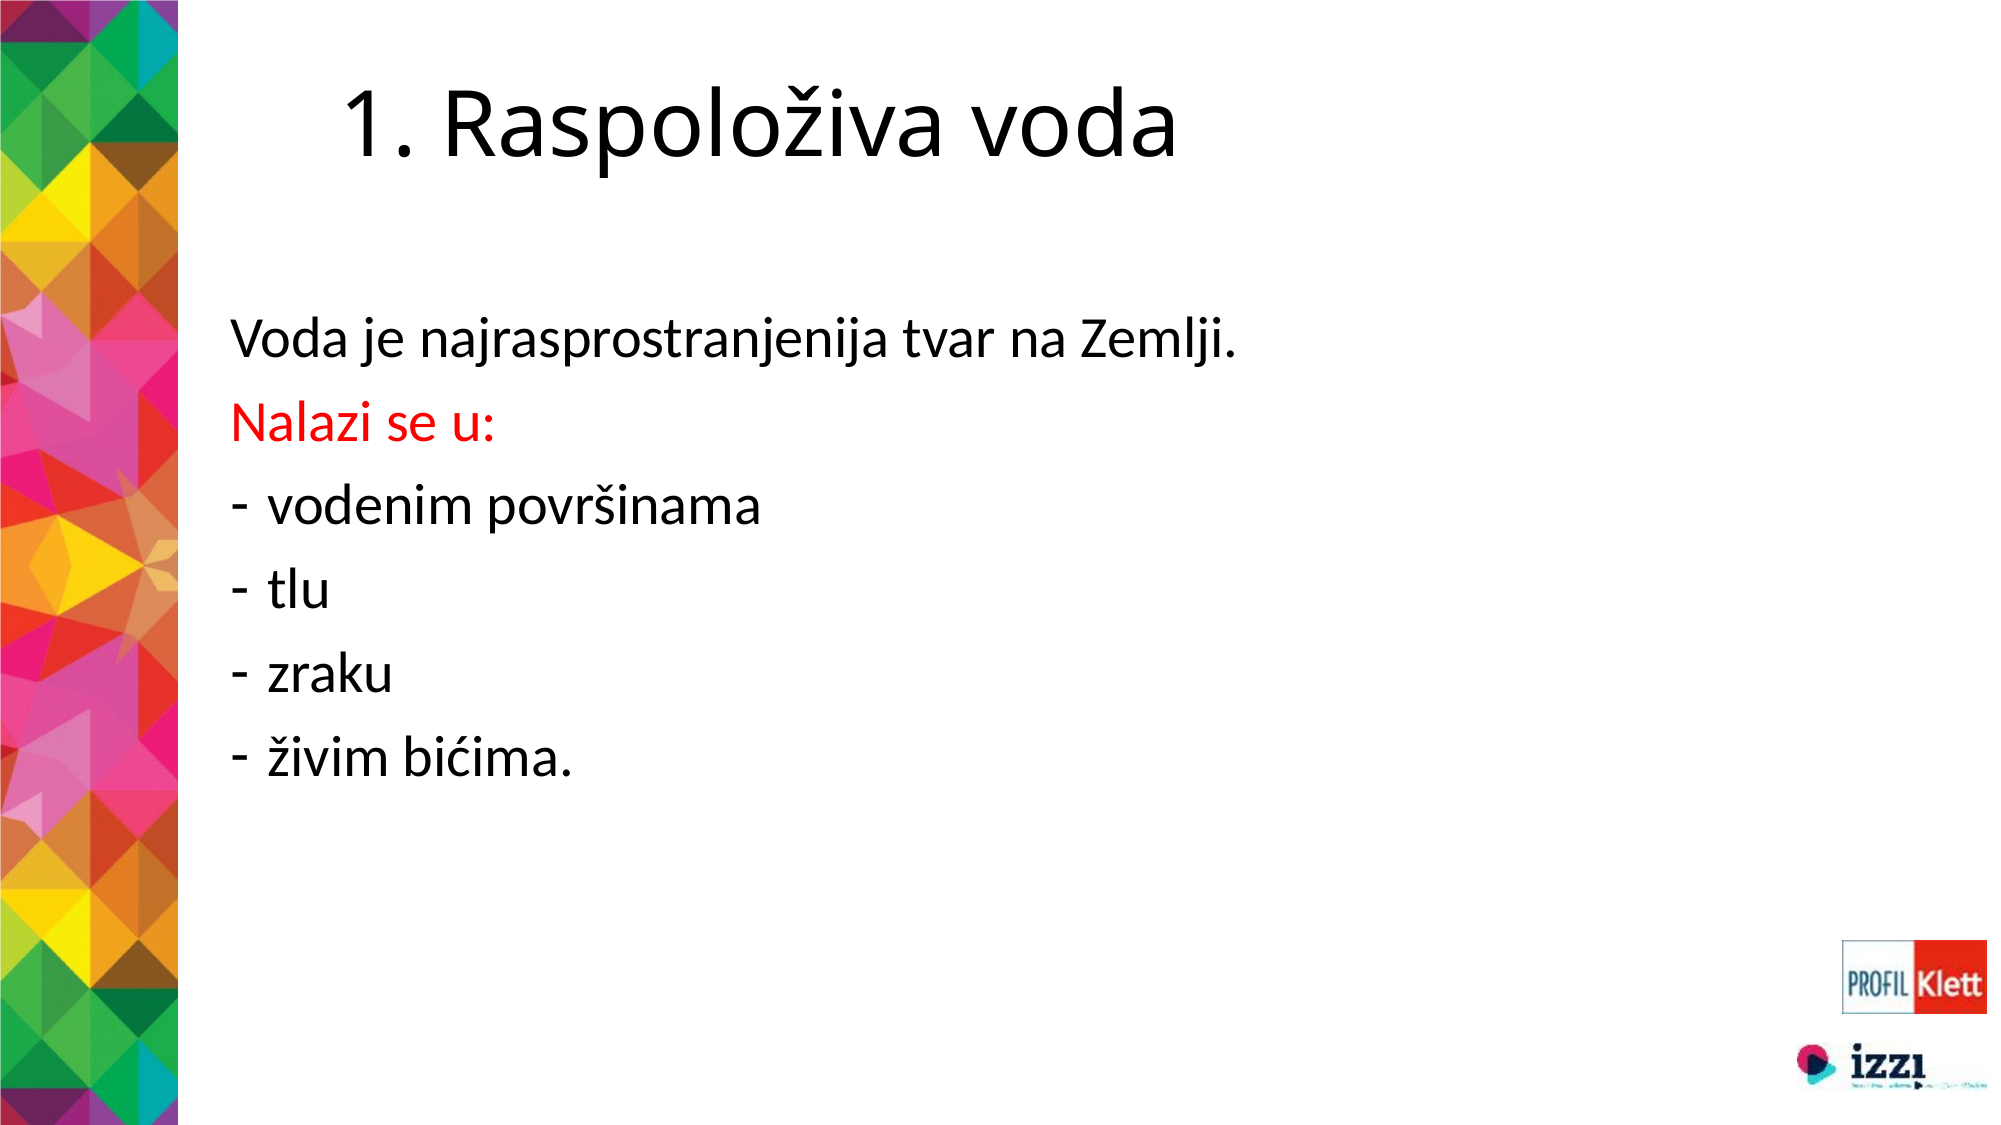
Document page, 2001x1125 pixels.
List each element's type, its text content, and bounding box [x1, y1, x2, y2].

list Voda je najrasprostranjenija tvar na Zemlji. Nalazi se u: vodenim površinama tlu zraku živim bićima. [214, 299, 1863, 1014]
picture [1863, 940, 1987, 1014]
picture [1, 2, 178, 1124]
picture [1797, 1042, 1987, 1091]
title 1. Raspoloživa voda [324, 45, 1675, 208]
